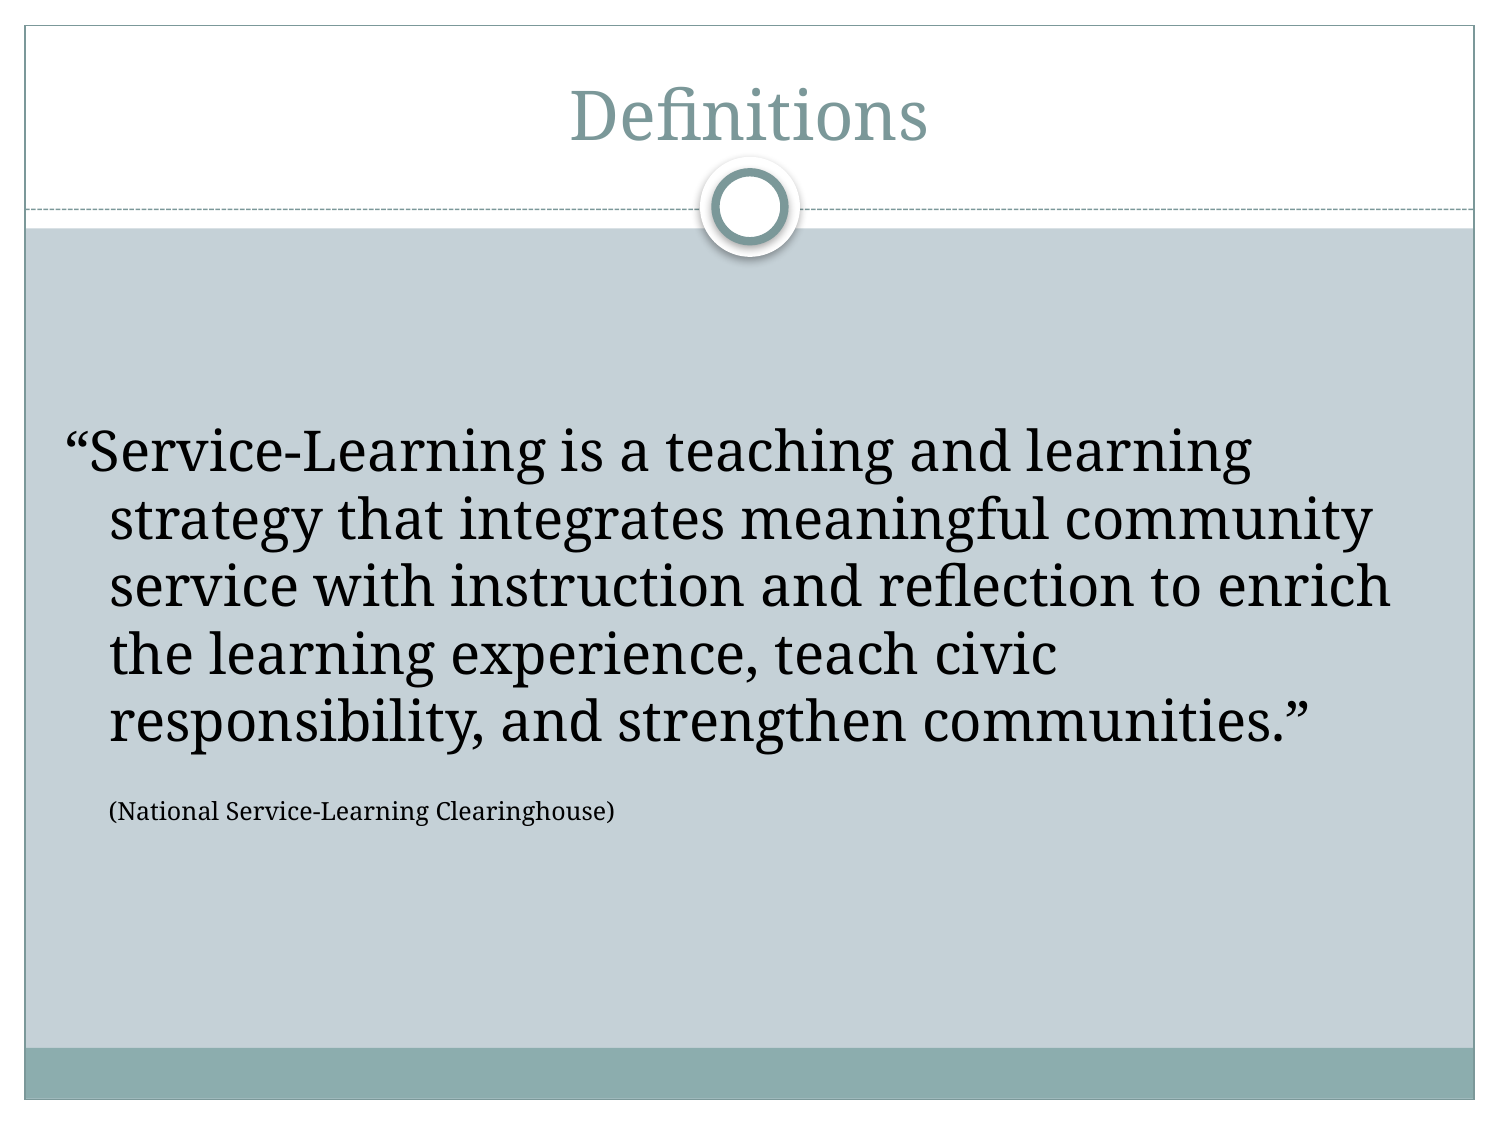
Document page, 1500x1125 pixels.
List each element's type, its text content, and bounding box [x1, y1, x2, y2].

title Definitions [49, 37, 1450, 162]
list “Service-Learning is a teaching and learning strategy that integrates meaningful community service with instruction and reflection to enrich the learning experience, teach civic responsibility, and strengthen communities.” (National Service-Learning Clearinghouse) [49, 250, 1445, 1001]
